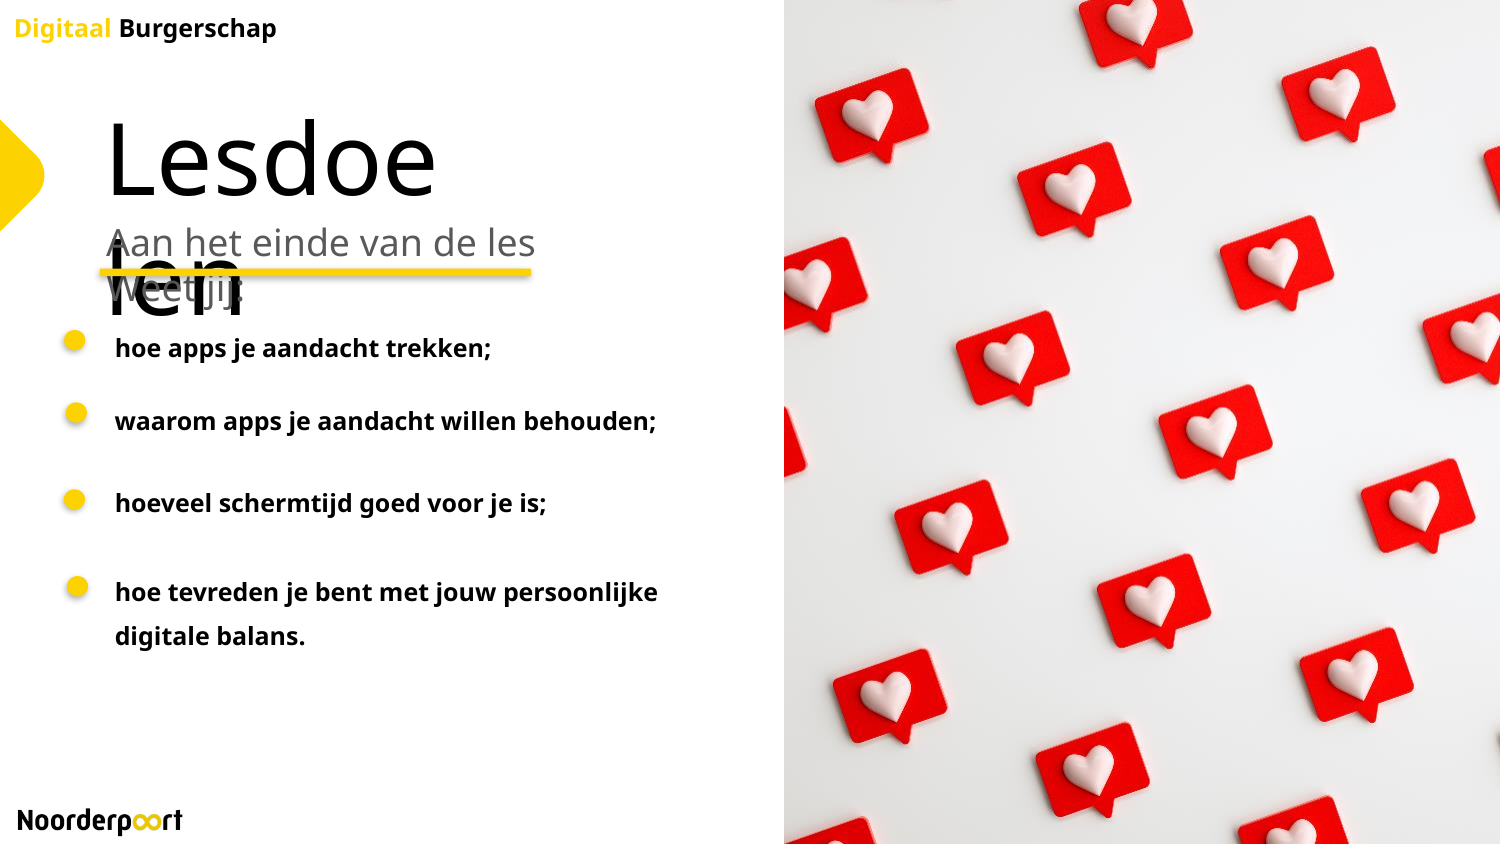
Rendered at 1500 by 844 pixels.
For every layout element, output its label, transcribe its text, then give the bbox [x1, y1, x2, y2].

text_box [0, 99, 47, 215]
text_box [65, 401, 88, 424]
text_box Lesdoelen [89, 87, 469, 343]
text_box Digitaal Burgerschap [0, 4, 314, 50]
text_box hoe apps je aandacht trekken; [99, 310, 571, 371]
text_box [63, 488, 86, 511]
picture [16, 807, 183, 838]
text_box waarom apps je aandacht willen behouden; [99, 382, 707, 443]
text_box [66, 575, 89, 598]
text_box hoeveel schermtijd goed voor je is; [99, 465, 593, 526]
picture [784, 0, 1500, 844]
text_box Aan het einde van de les Weet jij: [91, 211, 584, 316]
text_box hoe tevreden je bent met jouw persoonlijke digitale balans. [99, 553, 730, 659]
text_box [99, 268, 532, 277]
text_box [63, 329, 87, 352]
text_box [0, 119, 45, 232]
